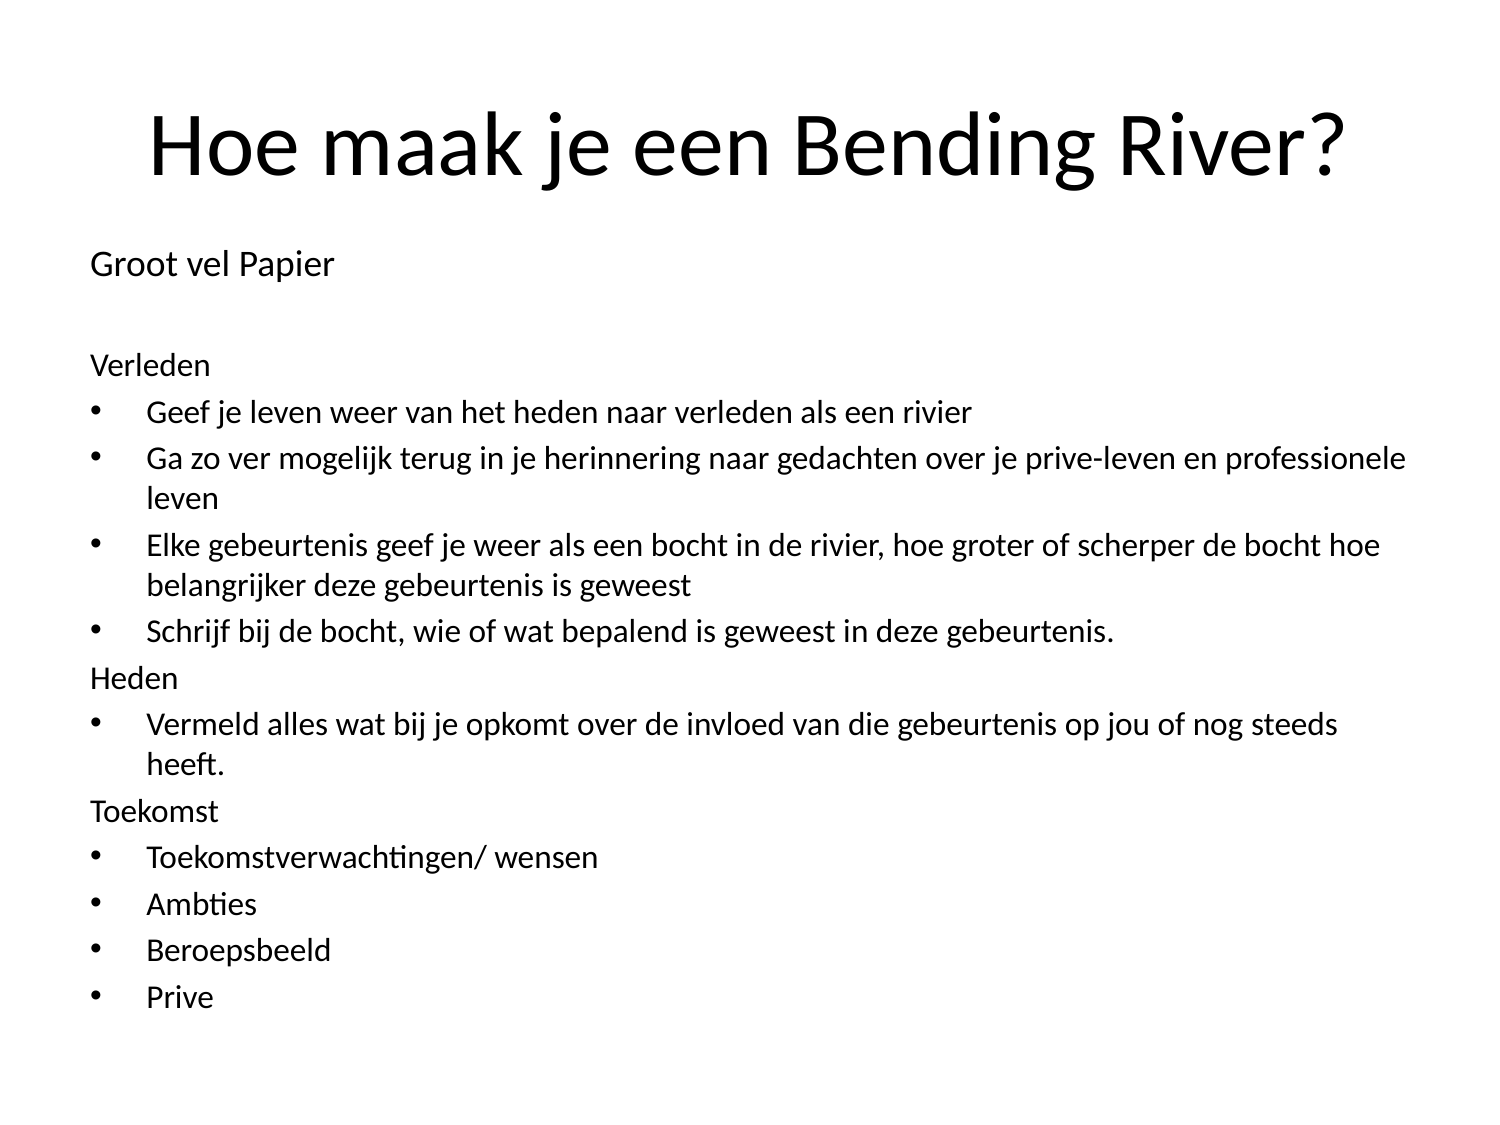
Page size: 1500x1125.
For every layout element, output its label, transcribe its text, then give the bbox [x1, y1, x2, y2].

title Hoe maak je een Bending River? [75, 45, 1425, 231]
list Groot vel Papier Verleden Geef je leven weer van het heden naar verleden als een rivier Ga zo ver mogelijk terug in je herinnering naar gedachten over je prive-leven en professionele leven Elke gebeurtenis geef je weer als een bocht in de rivier, hoe groter of scherper de bocht hoe belangrijker deze gebeurtenis is geweest Schrijf bij de bocht, wie of wat bepalend is geweest in deze gebeurtenis. Heden Vermeld alles wat bij je opkomt over de invloed van die gebeurtenis op jou of nog steeds heeft. Toekomst Toekomstverwachtingen/ wensen Ambties Beroepsbeeld Prive [75, 231, 1425, 1052]
